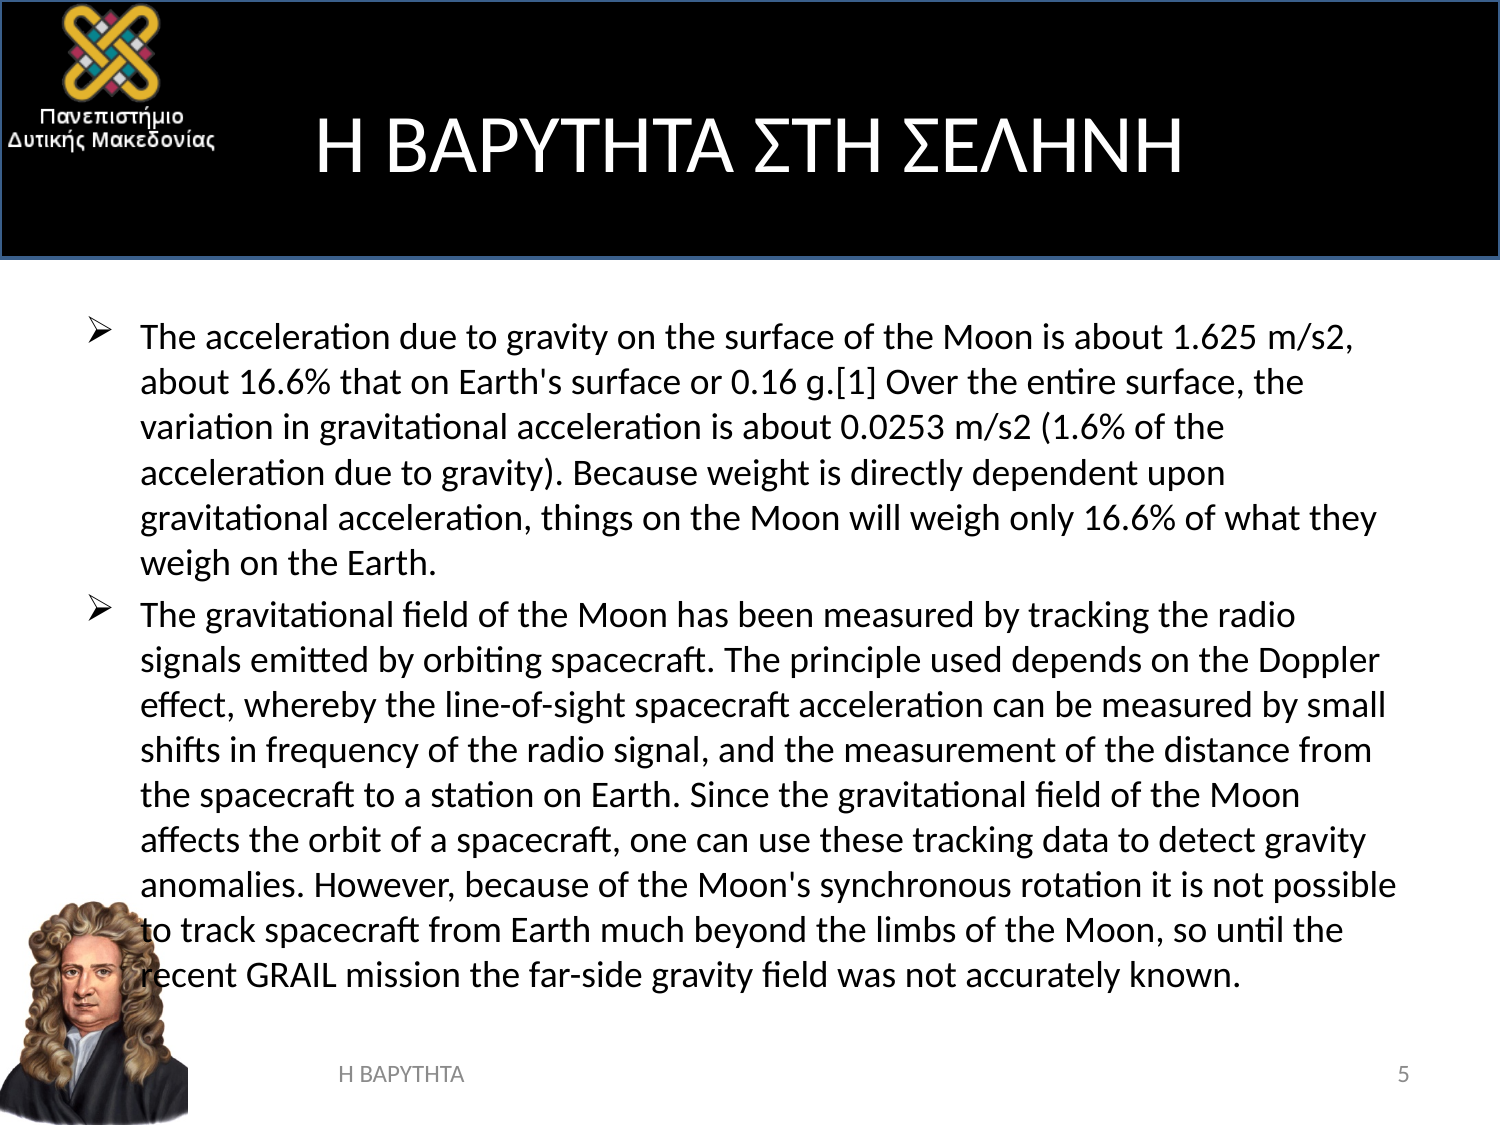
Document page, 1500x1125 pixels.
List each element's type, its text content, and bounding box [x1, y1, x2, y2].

slide_number 5 [1074, 1042, 1425, 1103]
picture [0, 892, 188, 1125]
list The acceleration due to gravity on the surface of the Moon is about 1.625 m/s2, about 16.6% that on Earth's surface or 0.16 ɡ.[1] Over the entire surface, the variation in gravitational acceleration is about 0.0253 m/s2 (1.6% of the acceleration due to gravity). Because weight is directly dependent upon gravitational acceleration, things on the Moon will weigh only 16.6% of what they weigh on the Earth. The gravitational field of the Moon has been measured by tracking the radio signals emitted by orbiting spacecraft. The principle used depends on the Doppler effect, whereby the line-of-sight spacecraft acceleration can be measured by small shifts in frequency of the radio signal, and the measurement of the distance from the spacecraft to a station on Earth. Since the gravitational field of the Moon affects the orbit of a spacecraft, one can use these tracking data to detect gravity anomalies. However, because of the Moon's synchronous rotation it is not possible to track spacecraft from Earth much beyond the limbs of the Moon, so until the recent GRAIL mission the far-side gravity field was not accurately known. [70, 304, 1421, 1004]
title Η ΒΑΡΥΤΗΤΑ ΣΤΗ ΣΕΛΗΝΗ [75, 45, 1425, 233]
picture [0, 0, 223, 157]
footer Η ΒΑΡΥΤΗΤΑ [164, 1042, 639, 1103]
